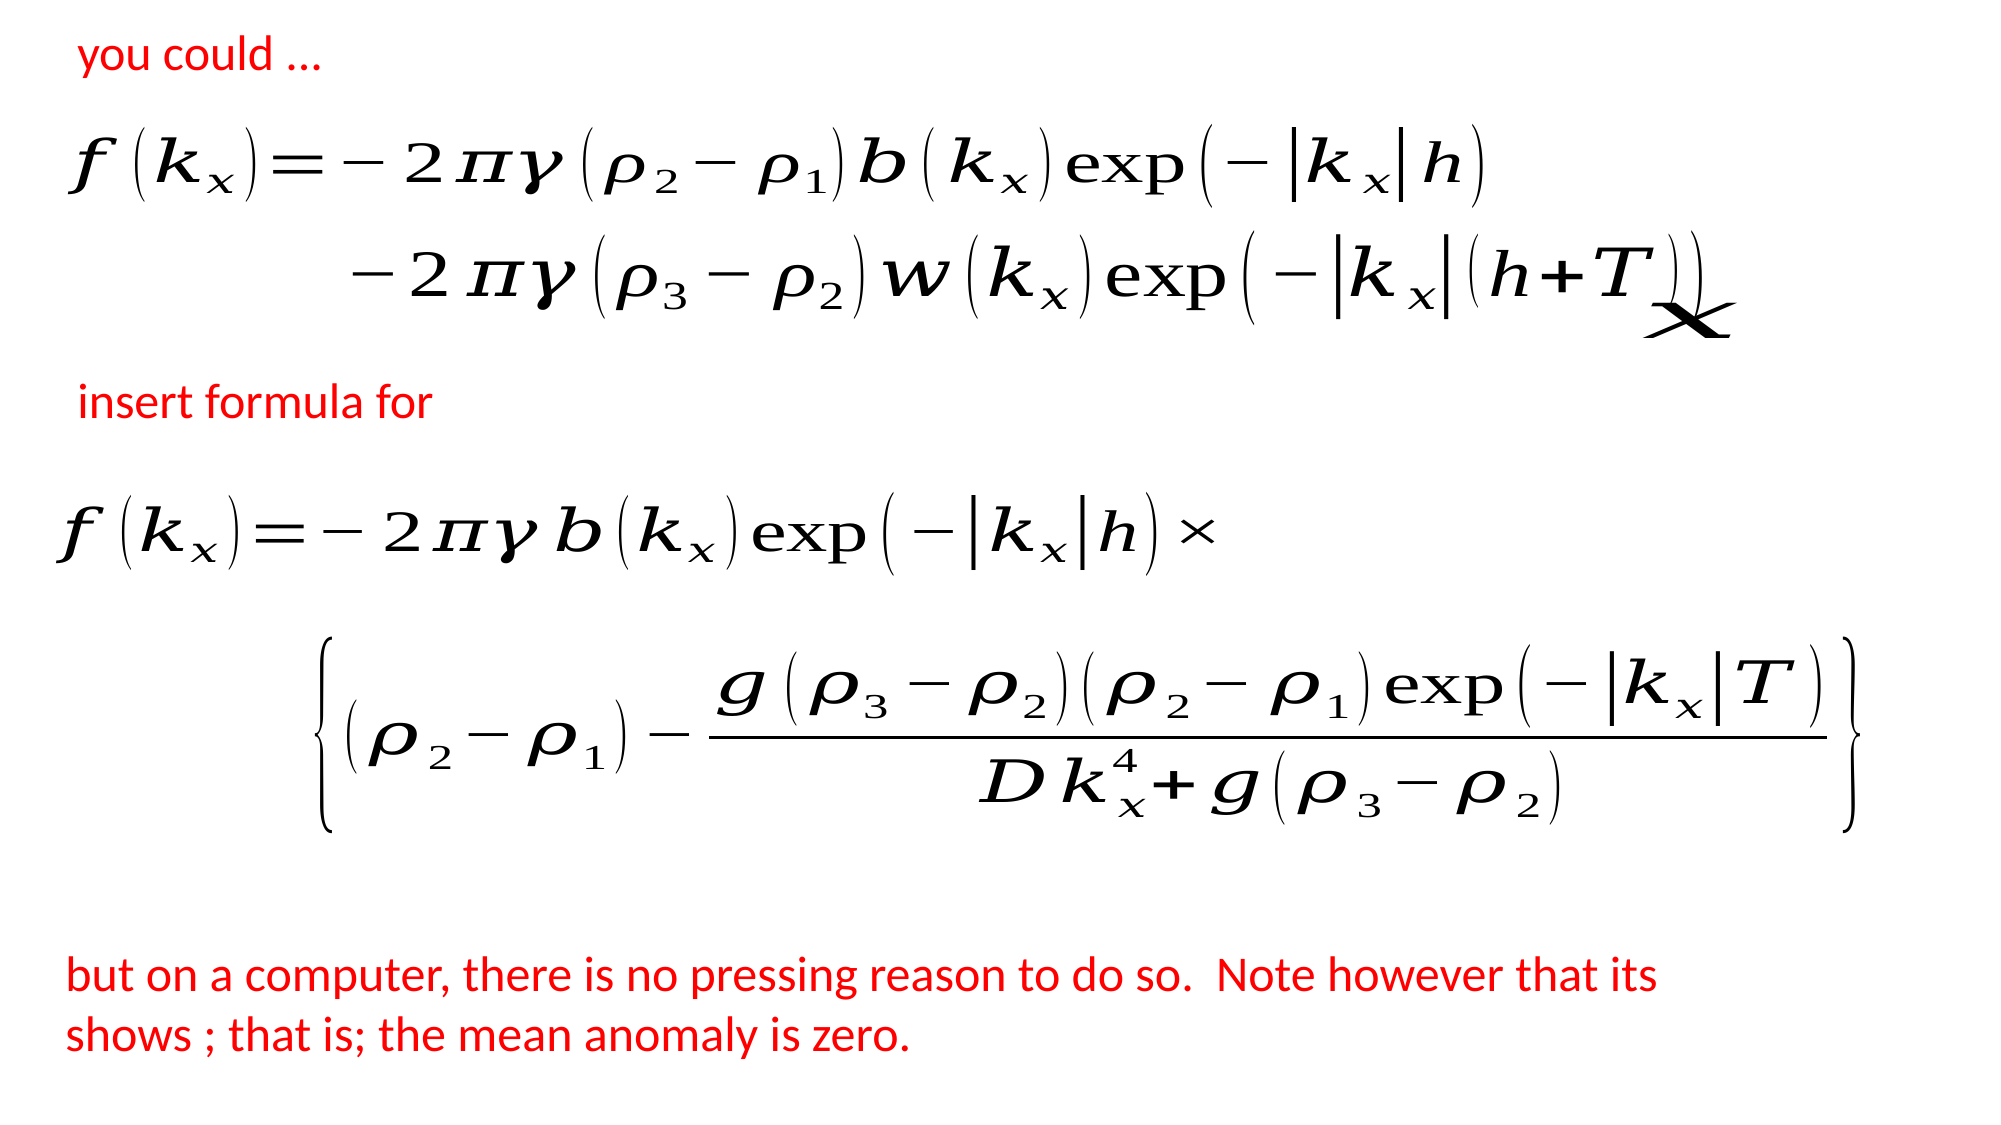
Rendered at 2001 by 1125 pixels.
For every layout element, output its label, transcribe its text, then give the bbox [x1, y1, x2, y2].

text_box you could ... [62, 13, 690, 89]
